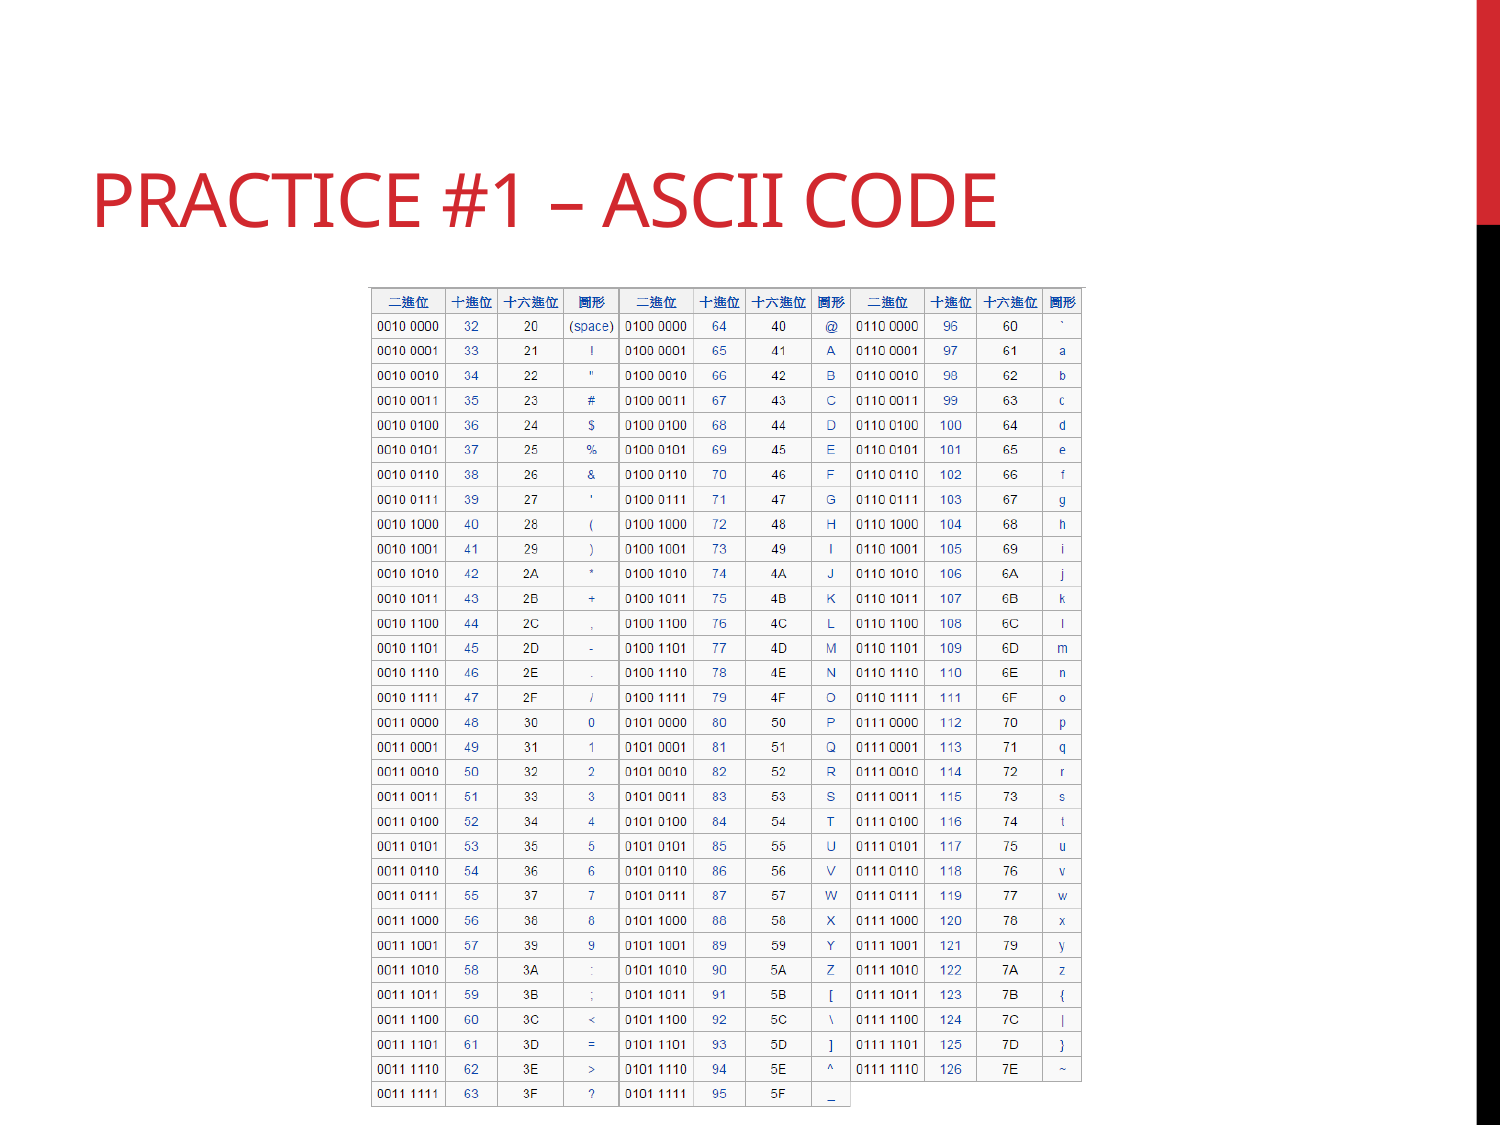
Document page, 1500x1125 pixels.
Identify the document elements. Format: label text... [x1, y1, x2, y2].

picture [367, 286, 1086, 1109]
title Practice #1 – ASCII code [75, 25, 1025, 250]
